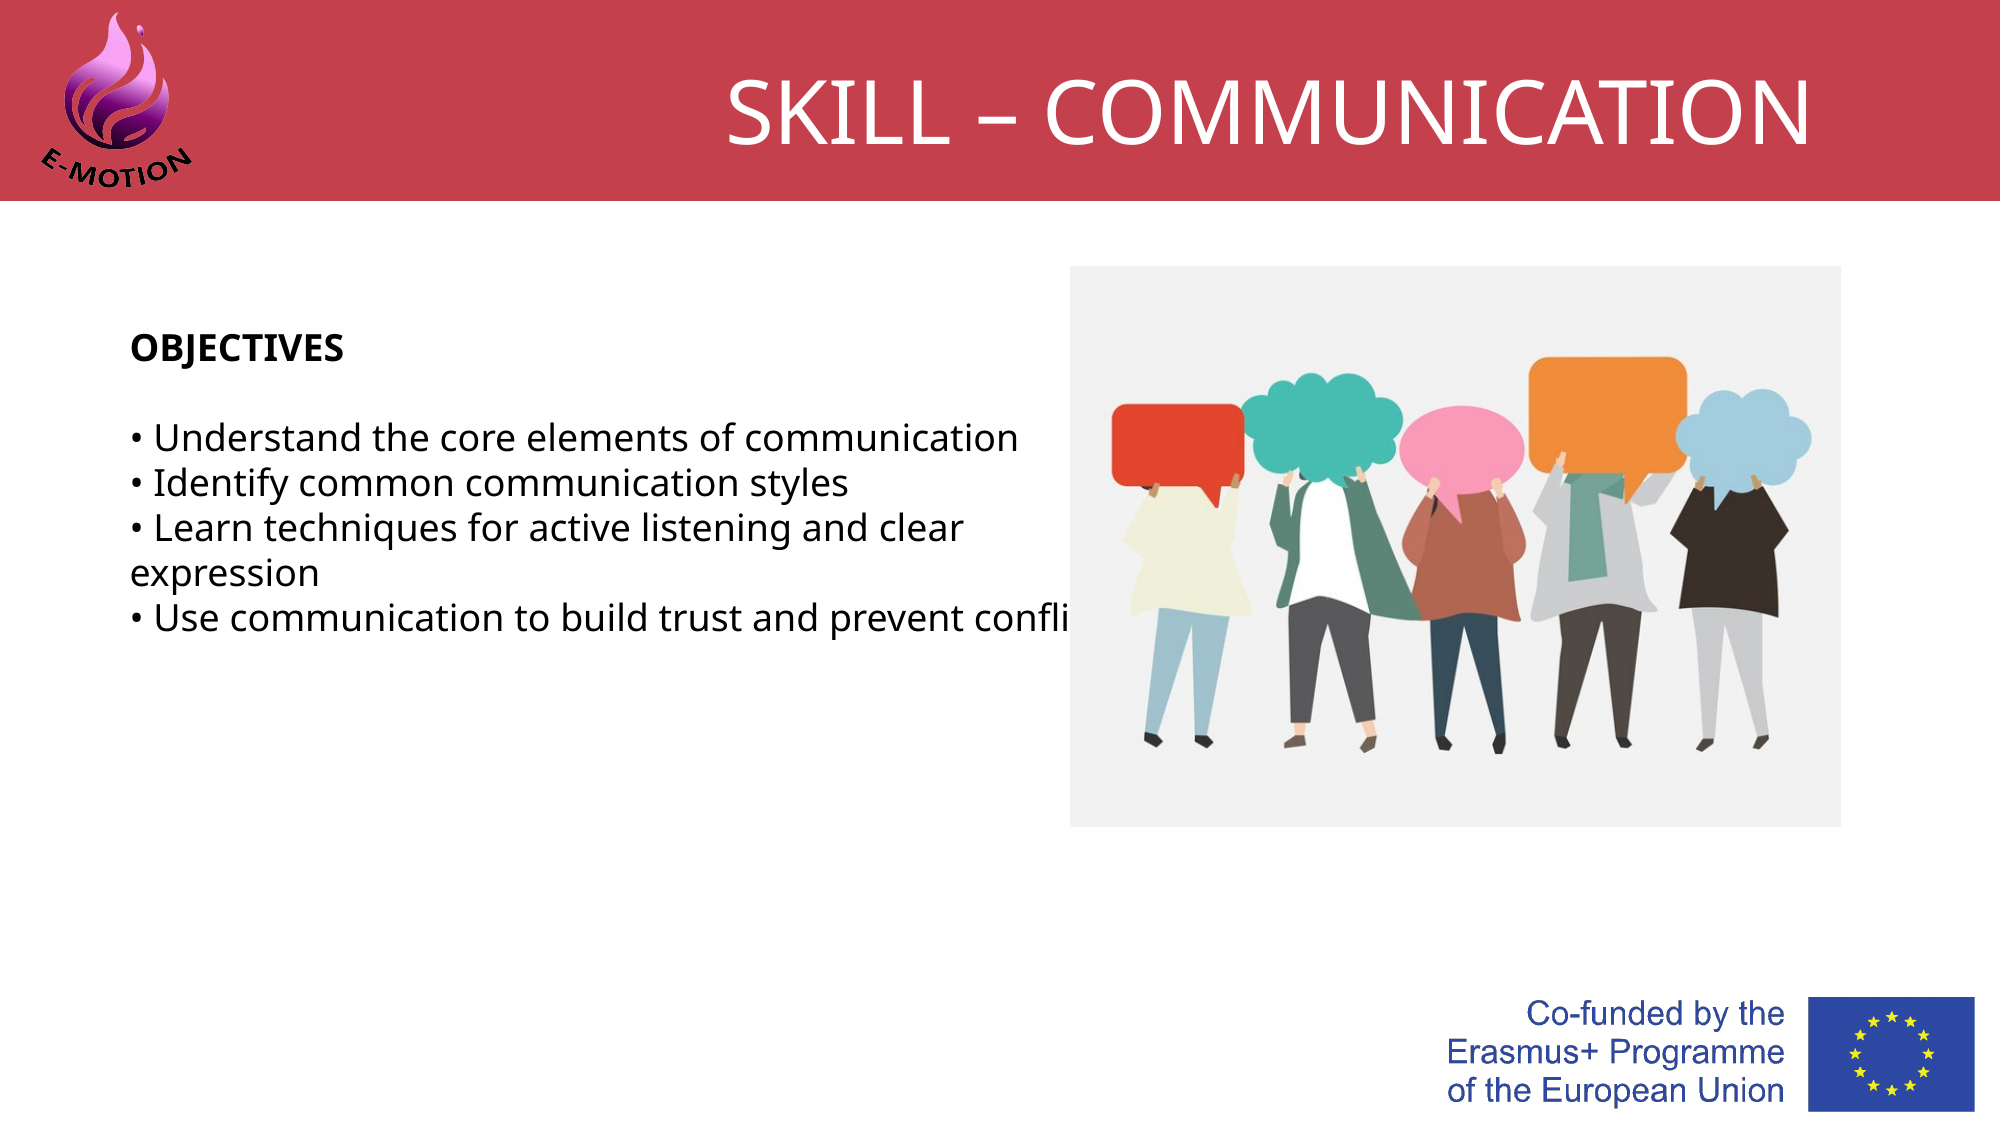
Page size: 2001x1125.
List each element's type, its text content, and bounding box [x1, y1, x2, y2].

text_box OBJECTIVES • Understand the core elements of communication • Identify common communication styles • Learn techniques for active listening and clear expression • Use communication to build trust and prevent conflict [114, 316, 1064, 647]
picture [0, 0, 253, 247]
picture [1396, 995, 1975, 1116]
picture [1069, 266, 1842, 828]
text_box SKILL – COMMUNICATION [572, 41, 1831, 316]
